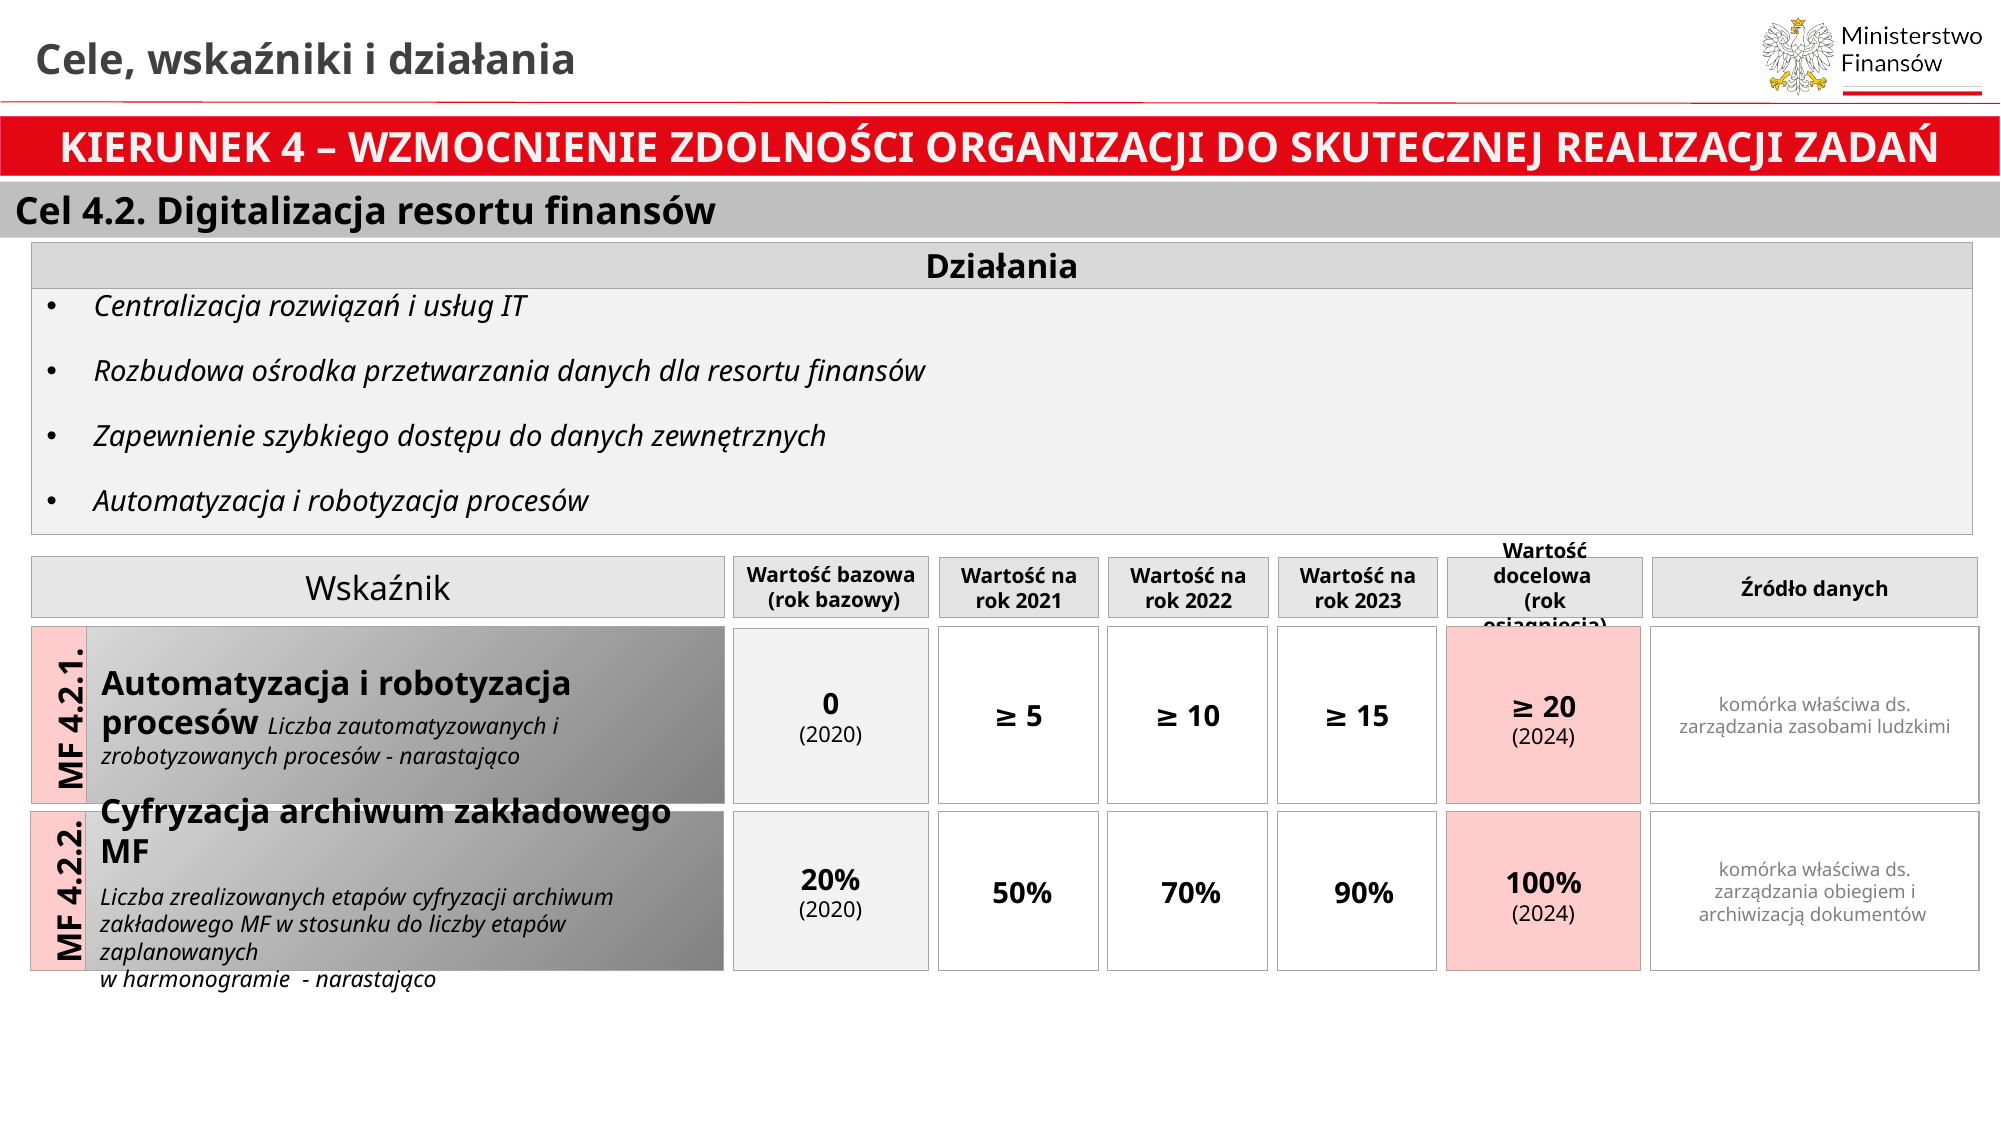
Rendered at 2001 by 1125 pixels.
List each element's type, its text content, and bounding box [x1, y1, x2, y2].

text_box Źródło danych [1652, 557, 1978, 618]
text_box Wartość docelowa (rok osiągnięcia) [1447, 557, 1643, 618]
text_box Wartość na rok 2021 [939, 557, 1099, 618]
text_box 90% [1277, 811, 1437, 971]
text_box Cele, wskaźniki i działania [31, 25, 1549, 91]
text_box ≥ 5 [938, 626, 1099, 804]
text_box Cel 4.2. Digitalizacja resortu finansów [0, 181, 2000, 238]
text_box 100% (2024) [1446, 811, 1641, 971]
text_box 0 (2020) [733, 628, 929, 804]
text_box Wartość bazowa (rok bazowy) [733, 556, 929, 618]
text_box KIERUNEK 4 – WZMOCNIENIE ZDOLNOŚCI ORGANIZACJI DO SKUTECZNEJ REALIZACJI ZADAŃ [0, 116, 2000, 176]
picture [1743, 0, 2000, 101]
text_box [30, 811, 724, 971]
text_box ≥ 10 [1107, 626, 1268, 804]
text_box 70% [1107, 811, 1268, 971]
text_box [31, 626, 725, 804]
text_box Wartość na rok 2022 [1108, 557, 1269, 618]
text_box 20% (2020) [733, 811, 929, 971]
text_box ≥ 20 (2024) [1446, 626, 1641, 804]
text_box Centralizacja rozwiązań i usług IT Rozbudowa ośrodka przetwarzania danych dla resortu finansów Zapewnienie szybkiego dostępu do danych zewnętrznych Automatyzacja i robotyzacja procesów [31, 288, 1973, 535]
text_box Działania [31, 242, 1973, 288]
text_box komórka właściwa ds. zarządzania obiegiem i archiwizacją dokumentów [1650, 811, 1980, 971]
picture [1743, 104, 2000, 114]
text_box ≥ 15 [1277, 626, 1437, 804]
text_box Wskaźnik [31, 556, 725, 618]
text_box 50% [938, 811, 1099, 971]
text_box Wartość na rok 2023 [1278, 557, 1438, 618]
text_box komórka właściwa ds. zarządzania zasobami ludzkimi [1650, 626, 1980, 804]
